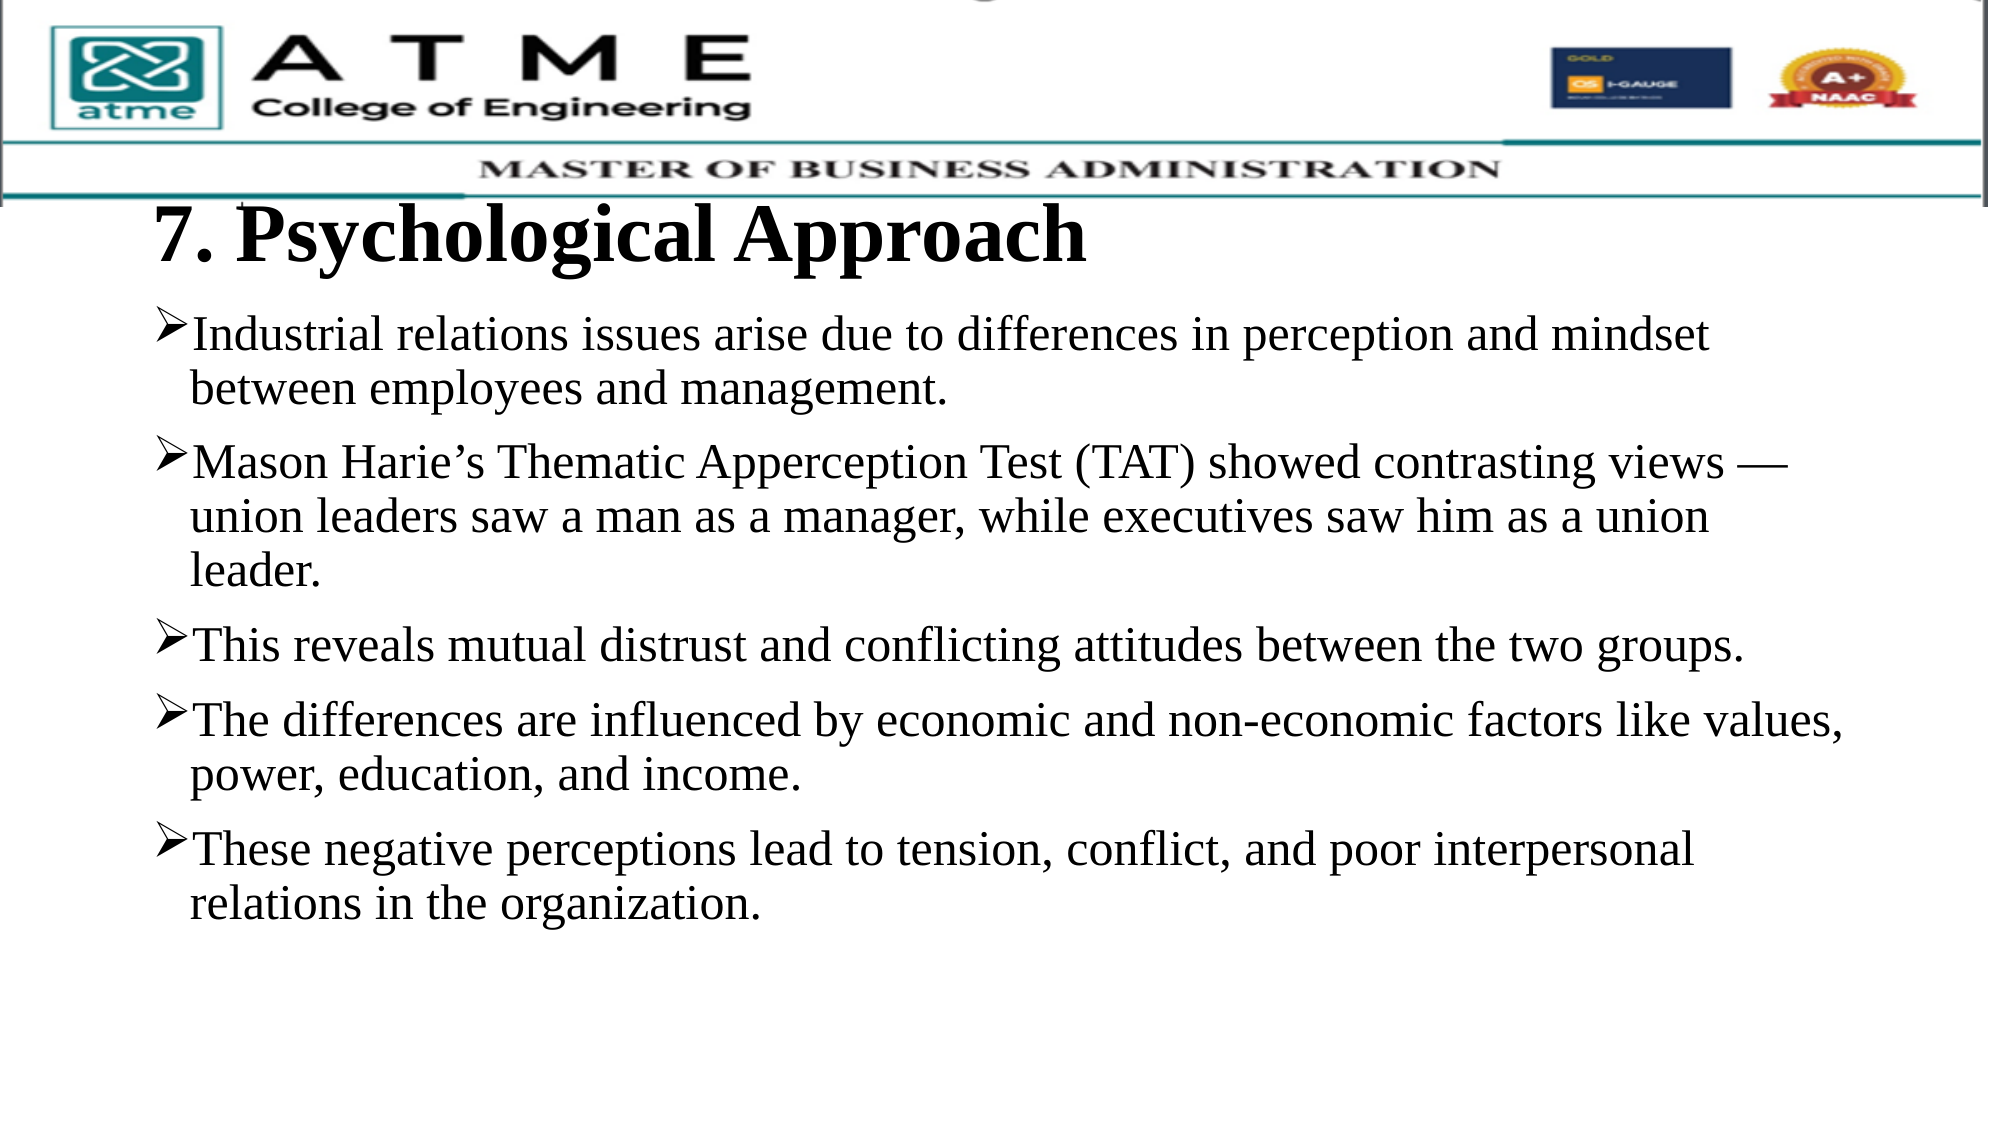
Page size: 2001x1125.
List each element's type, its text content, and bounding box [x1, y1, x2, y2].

picture [0, 0, 1988, 207]
list Industrial relations issues arise due to differences in perception and mindset between employees and management. Mason Harie’s Thematic Apperception Test (TAT) showed contrasting views — union leaders saw a man as a manager, while executives saw him as a union leader. This reveals mutual distrust and conflicting attitudes between the two groups. The differences are influenced by economic and non-economic factors like values, power, education, and income. These negative perceptions lead to tension, conflict, and poor interpersonal relations in the organization. [137, 299, 1863, 1014]
title 7. Psychological Approach [137, 176, 1863, 299]
